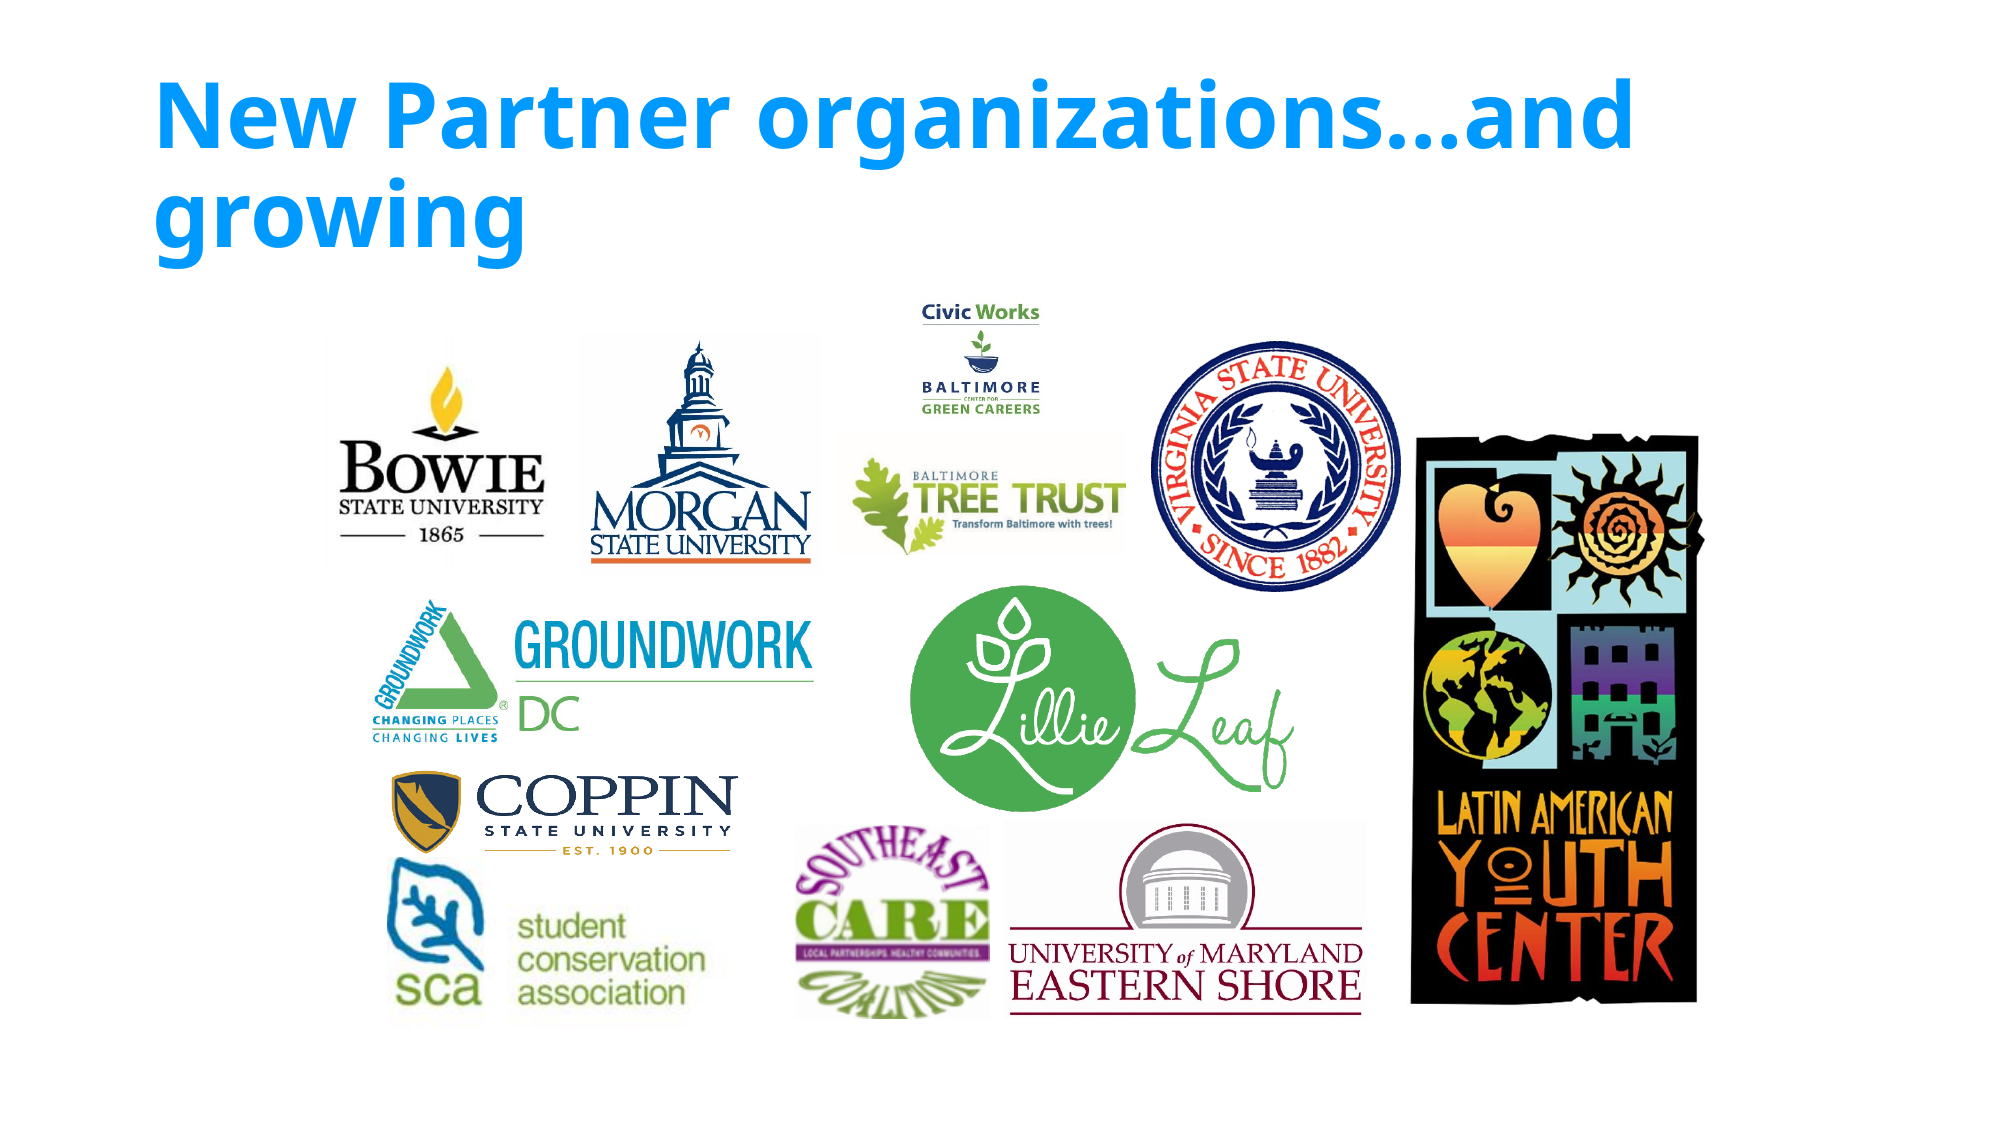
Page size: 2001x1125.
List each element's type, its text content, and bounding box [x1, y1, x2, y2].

picture [579, 333, 822, 574]
title New Partner organizations…and growing [137, 59, 1863, 278]
picture [372, 766, 782, 1032]
picture [837, 432, 1126, 555]
picture [1004, 819, 1367, 1019]
picture [321, 333, 562, 574]
picture [906, 341, 1710, 1019]
picture [837, 298, 1126, 420]
picture [372, 599, 814, 744]
picture [795, 825, 990, 1019]
